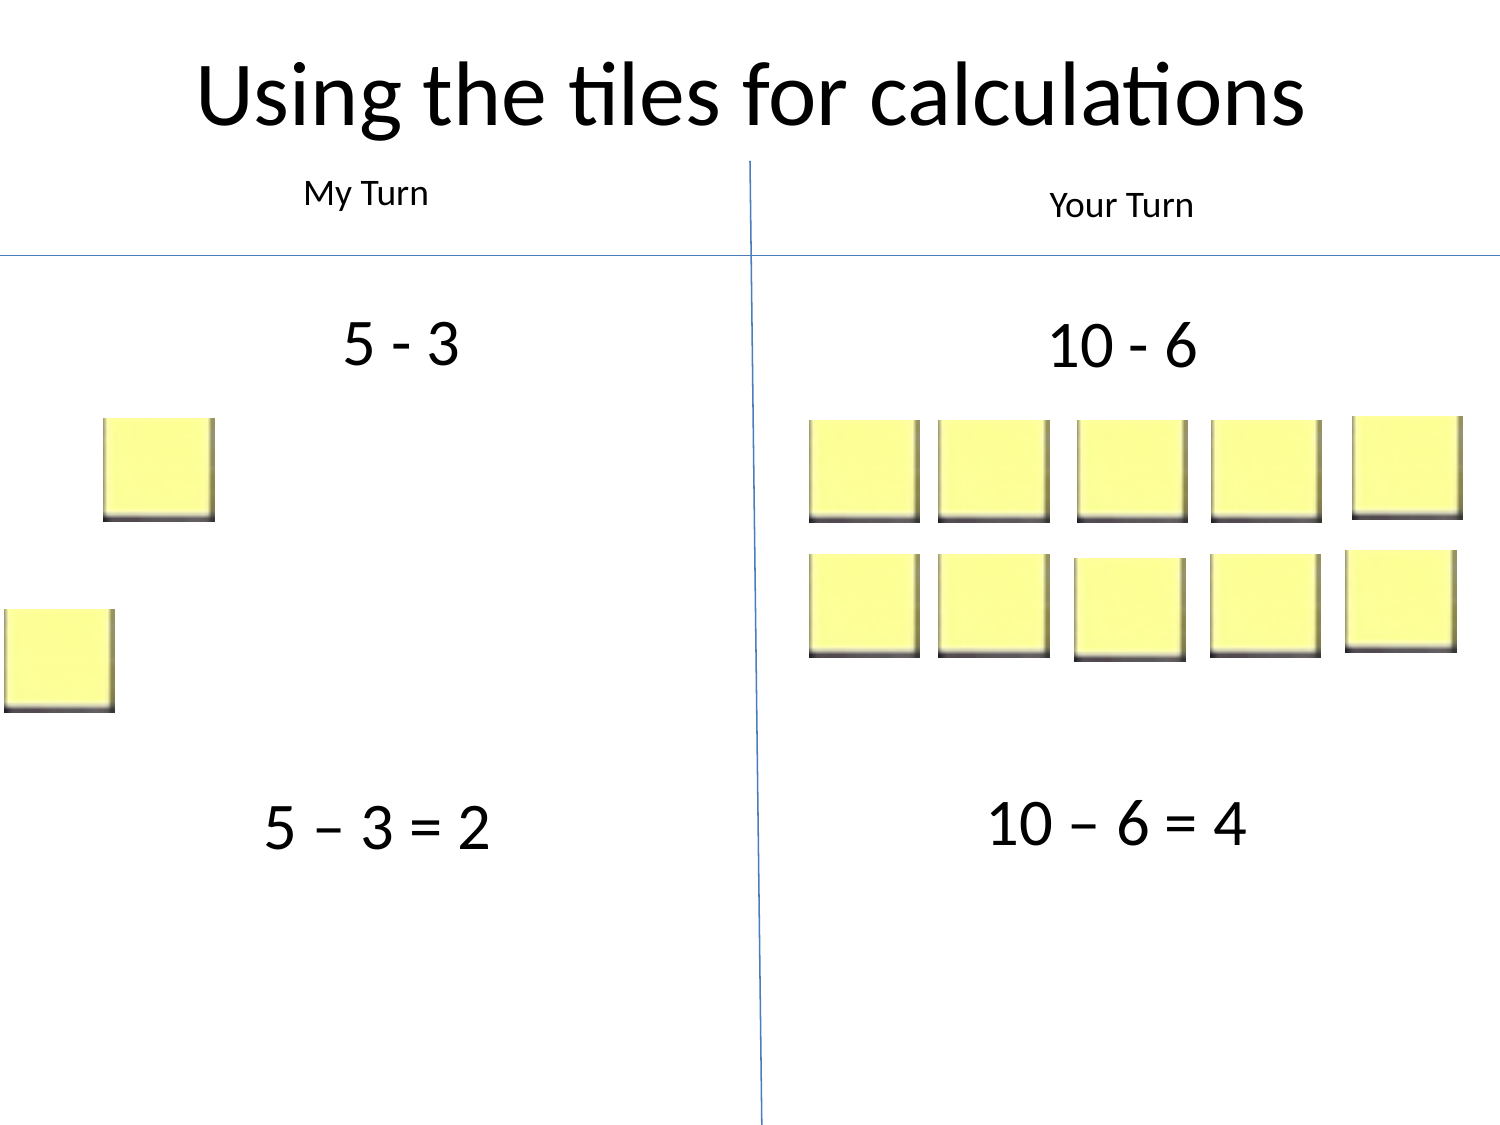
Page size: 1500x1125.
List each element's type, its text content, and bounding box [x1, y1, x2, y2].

title Using the tiles for calculations [76, 0, 1427, 183]
picture [1076, 419, 1188, 524]
picture [1074, 558, 1186, 662]
picture [1352, 416, 1464, 520]
text_box My Turn [53, 160, 680, 222]
picture [938, 554, 1050, 658]
picture [1345, 550, 1457, 654]
picture [4, 609, 116, 713]
text_box 10 - 6 [820, 293, 1424, 390]
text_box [749, 160, 762, 254]
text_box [749, 263, 762, 1125]
picture [938, 419, 1050, 524]
text_box 10 – 6 = 4 [814, 771, 1418, 868]
text_box 5 – 3 = 2 [76, 775, 680, 871]
picture [808, 554, 920, 658]
picture [808, 419, 920, 524]
picture [1211, 419, 1322, 524]
text_box 5 - 3 [100, 290, 703, 387]
text_box Your Turn [809, 172, 1436, 234]
picture [103, 418, 215, 522]
picture [1210, 554, 1321, 658]
